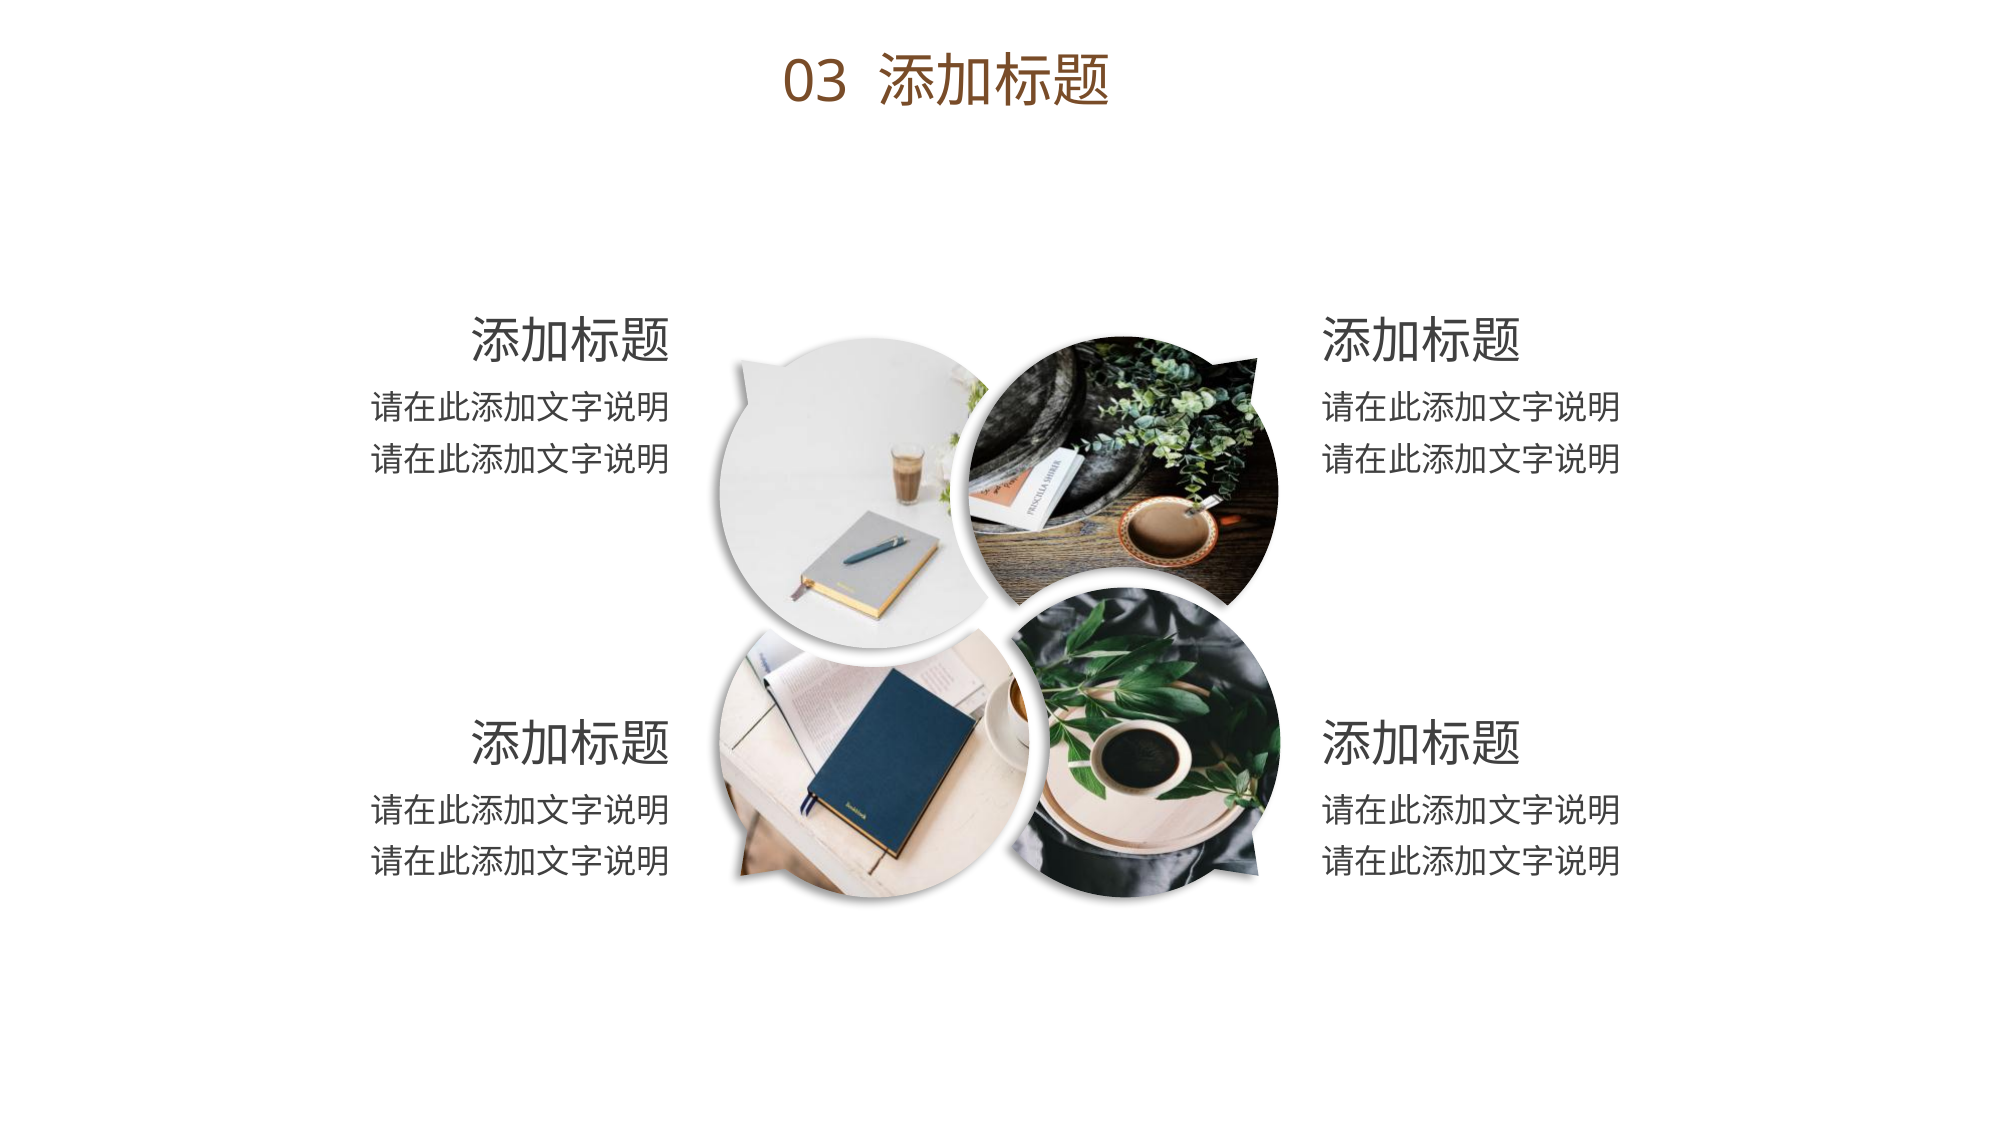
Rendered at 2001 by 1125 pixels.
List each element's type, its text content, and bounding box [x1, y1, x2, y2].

text_box [968, 336, 1279, 606]
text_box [178, 301, 685, 483]
text_box [719, 628, 1030, 898]
text_box 03 添加标题 [767, 35, 1190, 121]
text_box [1306, 703, 1813, 885]
text_box [1011, 587, 1281, 898]
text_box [1306, 301, 1813, 483]
text_box [719, 338, 989, 649]
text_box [178, 703, 685, 885]
